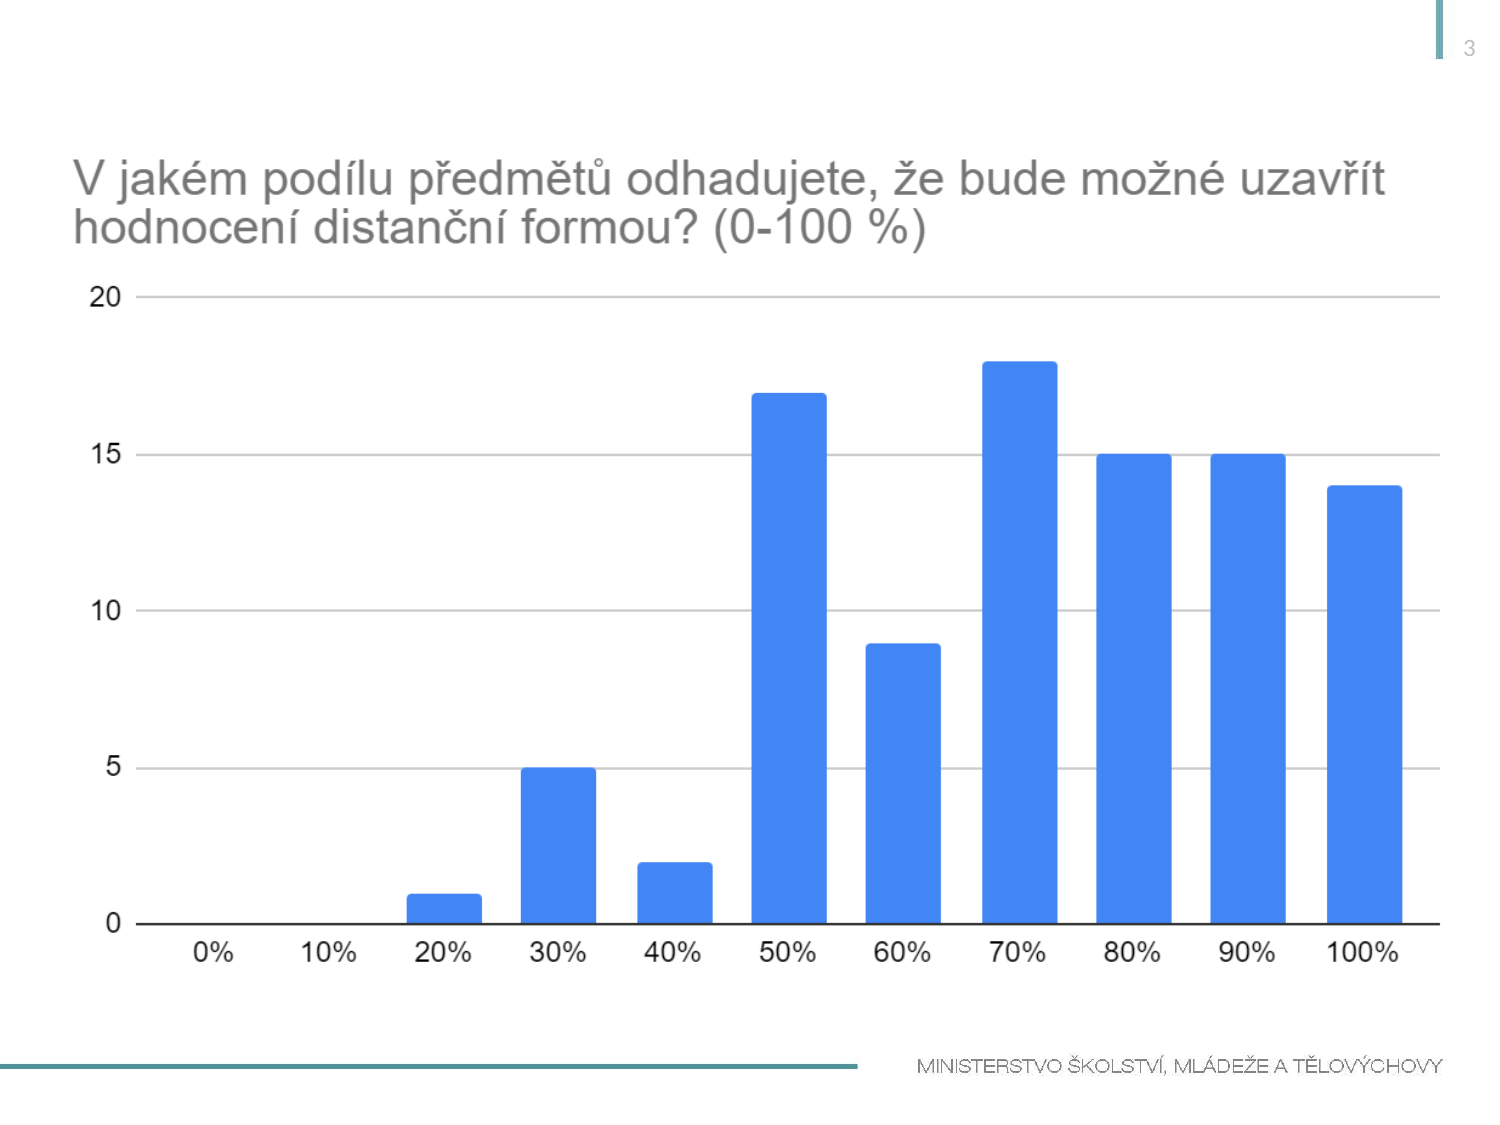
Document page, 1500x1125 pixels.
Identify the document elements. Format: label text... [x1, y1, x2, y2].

slide_number 3 [1438, 16, 1500, 77]
picture [0, 0, 1500, 1125]
